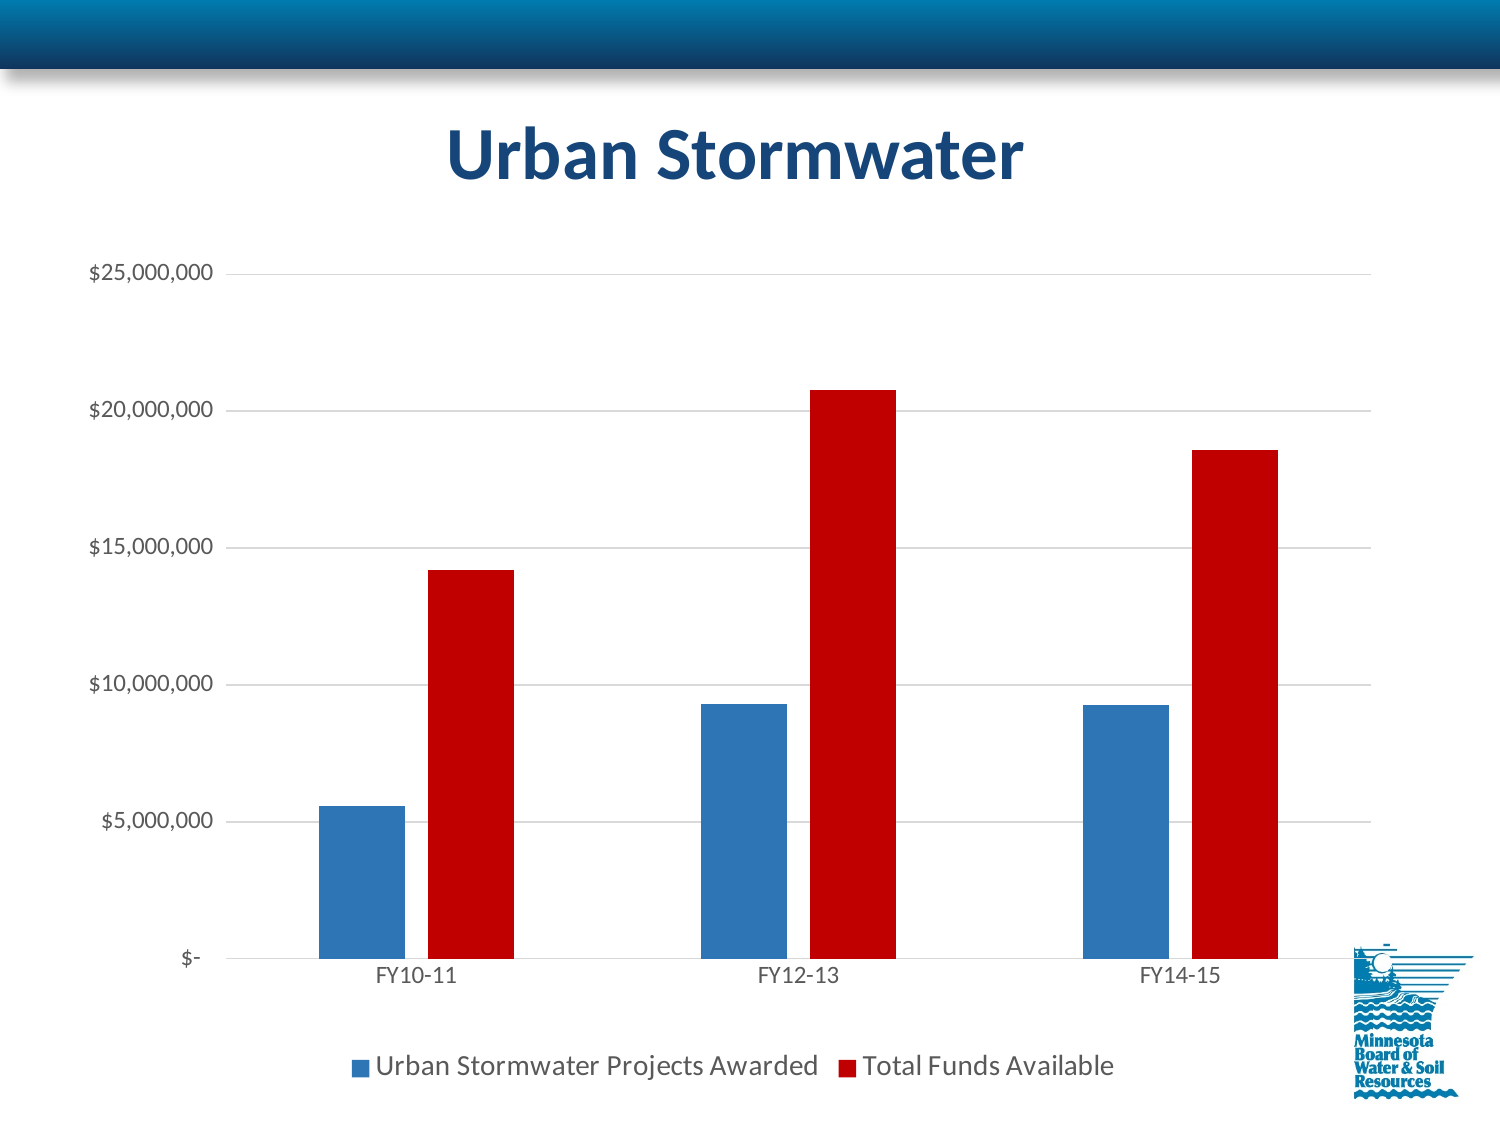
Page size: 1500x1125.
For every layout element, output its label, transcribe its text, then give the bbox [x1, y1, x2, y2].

picture [1414, 1020, 1424, 1024]
picture [1328, 918, 1500, 1125]
text_box [0, 0, 1500, 69]
text_box Urban Stormwater [34, 84, 1432, 215]
chart [61, 259, 1405, 1090]
